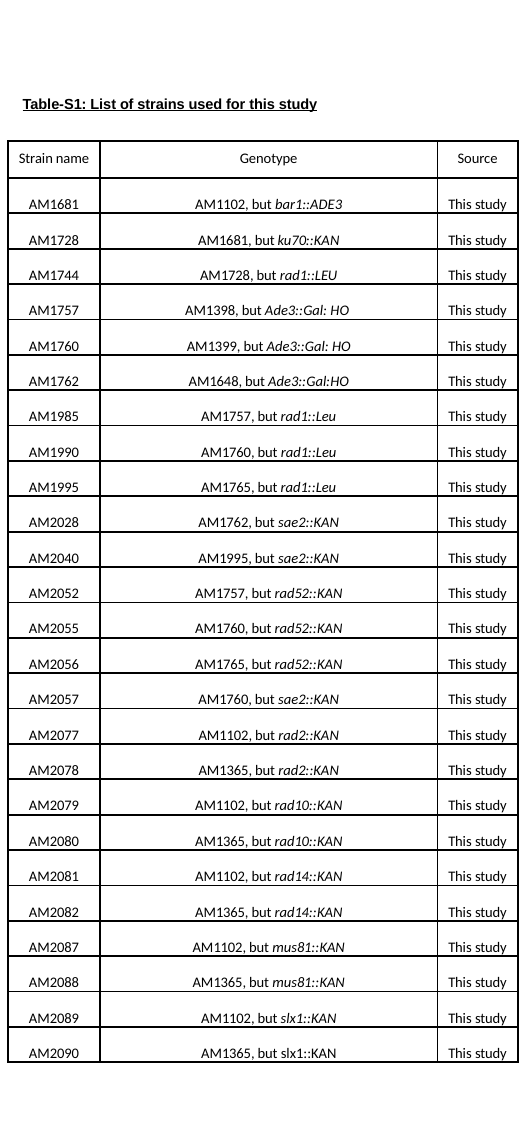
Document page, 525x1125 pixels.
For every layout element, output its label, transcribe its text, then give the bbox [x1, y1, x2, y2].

table_cell This study [438, 462, 517, 495]
table_cell This study [438, 957, 517, 991]
table_cell This study [438, 745, 517, 778]
table_cell This study [438, 674, 517, 708]
table_header Genotype [101, 142, 437, 177]
table_cell AM2056 [9, 639, 99, 672]
table_cell AM1995, but sae2::KAN [101, 533, 437, 566]
table_cell AM1398, but Ade3::Gal: HO [101, 285, 437, 319]
table_cell AM1728 [9, 214, 99, 248]
table_cell This study [438, 603, 517, 637]
table_cell AM1990 [9, 426, 99, 460]
table_cell AM1365, but rad14::KAN [101, 886, 437, 920]
table_header Source [438, 142, 517, 177]
table_cell AM1744 [9, 250, 99, 283]
table_cell AM1757, but rad52::KAN [101, 568, 437, 602]
table_cell AM2089 [9, 992, 99, 1026]
table_cell AM2081 [9, 851, 99, 885]
table_cell AM1760, but rad52::KAN [101, 603, 437, 637]
table_cell AM2052 [9, 568, 99, 602]
table_cell AM1365, but slx1::KAN [101, 1028, 437, 1061]
table_cell AM1757, but rad1::Leu [101, 391, 437, 425]
table_cell AM1760, but sae2::KAN [101, 674, 437, 708]
table_cell AM2055 [9, 603, 99, 637]
table_cell This study [438, 639, 517, 672]
table_cell AM2087 [9, 922, 99, 955]
table_cell This study [438, 709, 517, 743]
table_header Strain name [9, 142, 99, 177]
table_cell This study [438, 250, 517, 283]
table_cell AM2090 [9, 1028, 99, 1061]
table_cell This study [438, 922, 517, 955]
table_cell AM1728, but rad1::LEU [101, 250, 437, 283]
table_cell This study [438, 1028, 517, 1061]
table_cell AM2028 [9, 497, 99, 531]
table_cell AM1102, but bar1::ADE3 [101, 179, 437, 212]
table_cell AM2082 [9, 886, 99, 920]
table_cell AM1102, but rad10::KAN [101, 780, 437, 814]
table_cell AM1757 [9, 285, 99, 319]
table_cell This study [438, 568, 517, 602]
table_cell AM1399, but Ade3::Gal: HO [101, 320, 437, 354]
table_cell AM2077 [9, 709, 99, 743]
table_cell AM1760, but rad1::Leu [101, 426, 437, 460]
table_cell AM1365, but rad2::KAN [101, 745, 437, 778]
table_cell This study [438, 356, 517, 389]
table_cell This study [438, 780, 517, 814]
table_cell AM2040 [9, 533, 99, 566]
table_cell This study [438, 533, 517, 566]
table_cell AM1765, but rad1::Leu [101, 462, 437, 495]
table_cell AM1365, but mus81::KAN [101, 957, 437, 991]
table_cell AM2078 [9, 745, 99, 778]
table_cell This study [438, 426, 517, 460]
table_cell AM1762, but sae2::KAN [101, 497, 437, 531]
table_cell AM1765, but rad52::KAN [101, 639, 437, 672]
table_cell AM1760 [9, 320, 99, 354]
table_cell This study [438, 886, 517, 920]
table_cell AM1681, but ku70::KAN [101, 214, 437, 248]
table_cell This study [438, 179, 517, 212]
table_cell This study [438, 497, 517, 531]
table_cell AM1648, but Ade3::Gal:HO [101, 356, 437, 389]
table_cell AM2088 [9, 957, 99, 991]
table_cell AM1102, but rad14::KAN [101, 851, 437, 885]
table_cell This study [438, 320, 517, 354]
table_cell AM1762 [9, 356, 99, 389]
table_cell This study [438, 816, 517, 849]
table_cell AM2079 [9, 780, 99, 814]
table_cell AM1365, but rad10::KAN [101, 816, 437, 849]
text_box Table-S1: List of strains used for this study [8, 87, 333, 120]
table_cell This study [438, 285, 517, 319]
table_cell AM2080 [9, 816, 99, 849]
table_cell This study [438, 391, 517, 425]
table_cell AM1995 [9, 462, 99, 495]
table_cell AM1681 [9, 179, 99, 212]
table_cell This study [438, 992, 517, 1026]
table_cell AM1102, but slx1::KAN [101, 992, 437, 1026]
table_cell AM1102, but rad2::KAN [101, 709, 437, 743]
table_cell AM1102, but mus81::KAN [101, 922, 437, 955]
table_cell This study [438, 851, 517, 885]
table_cell AM1985 [9, 391, 99, 425]
table_cell This study [438, 214, 517, 248]
table_cell AM2057 [9, 674, 99, 708]
